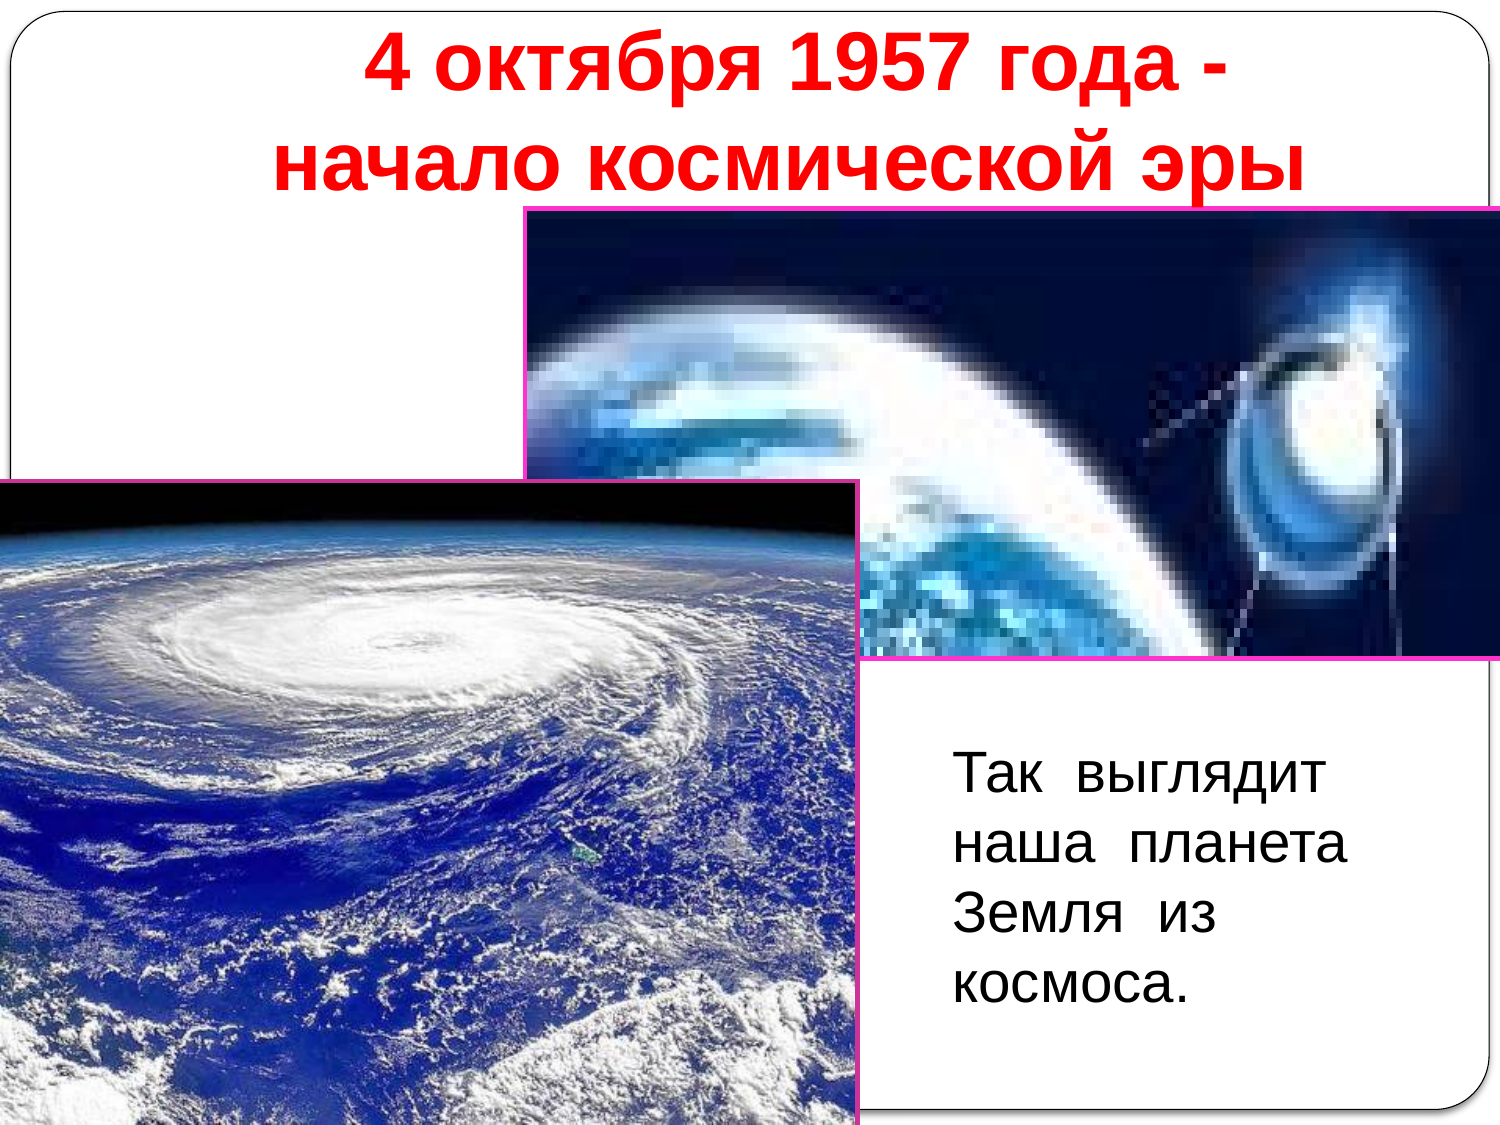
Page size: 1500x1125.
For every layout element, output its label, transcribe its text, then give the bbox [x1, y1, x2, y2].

text_box Так выглядит наша планета Земля из космоса. [937, 726, 1418, 1022]
picture [0, 210, 1500, 1125]
text_box 4 октября 1957 года - начало космической эры [93, 0, 1430, 215]
